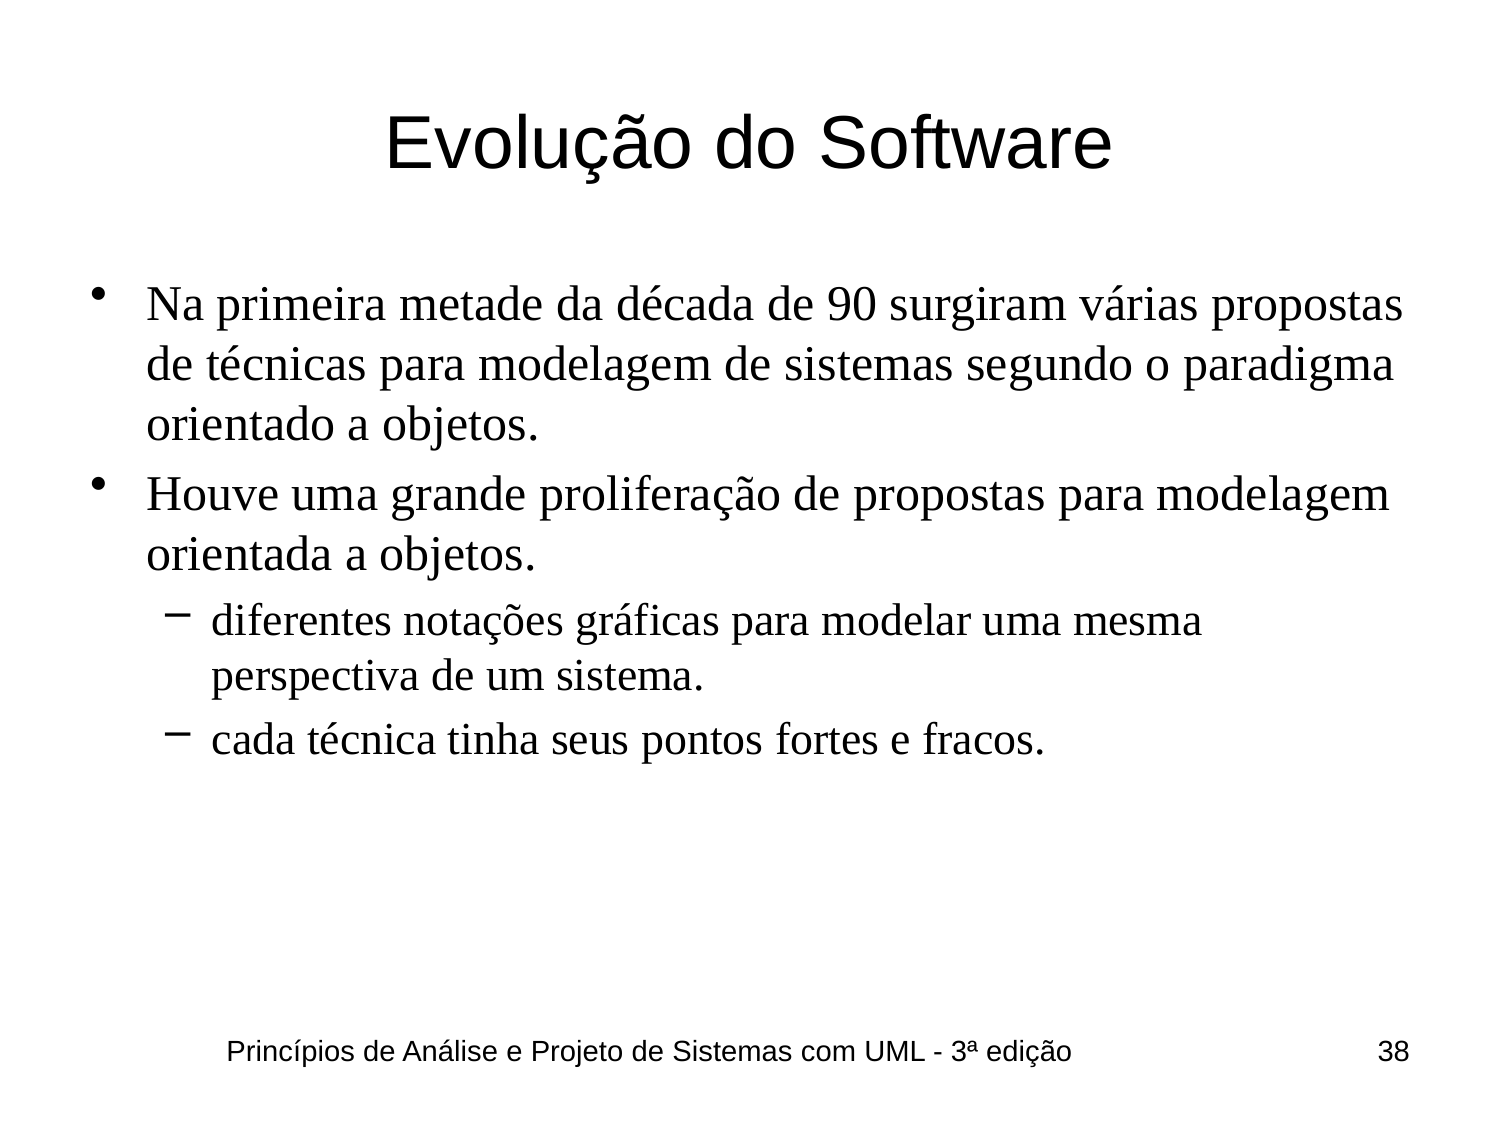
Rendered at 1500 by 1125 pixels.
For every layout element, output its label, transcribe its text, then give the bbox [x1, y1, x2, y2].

list Na primeira metade da década de 90 surgiram várias propostas de técnicas para modelagem de sistemas segundo o paradigma orientado a objetos. Houve uma grande proliferação de propostas para modelagem orientada a objetos. diferentes notações gráficas para modelar uma mesma perspectiva de um sistema. cada técnica tinha seus pontos fortes e fracos. [74, 262, 1426, 1006]
slide_number 38 [1237, 1024, 1426, 1103]
title Evolução do Software [74, 44, 1426, 233]
footer Princípios de Análise e Projeto de Sistemas com UML - 3ª edição [74, 1024, 1226, 1103]
